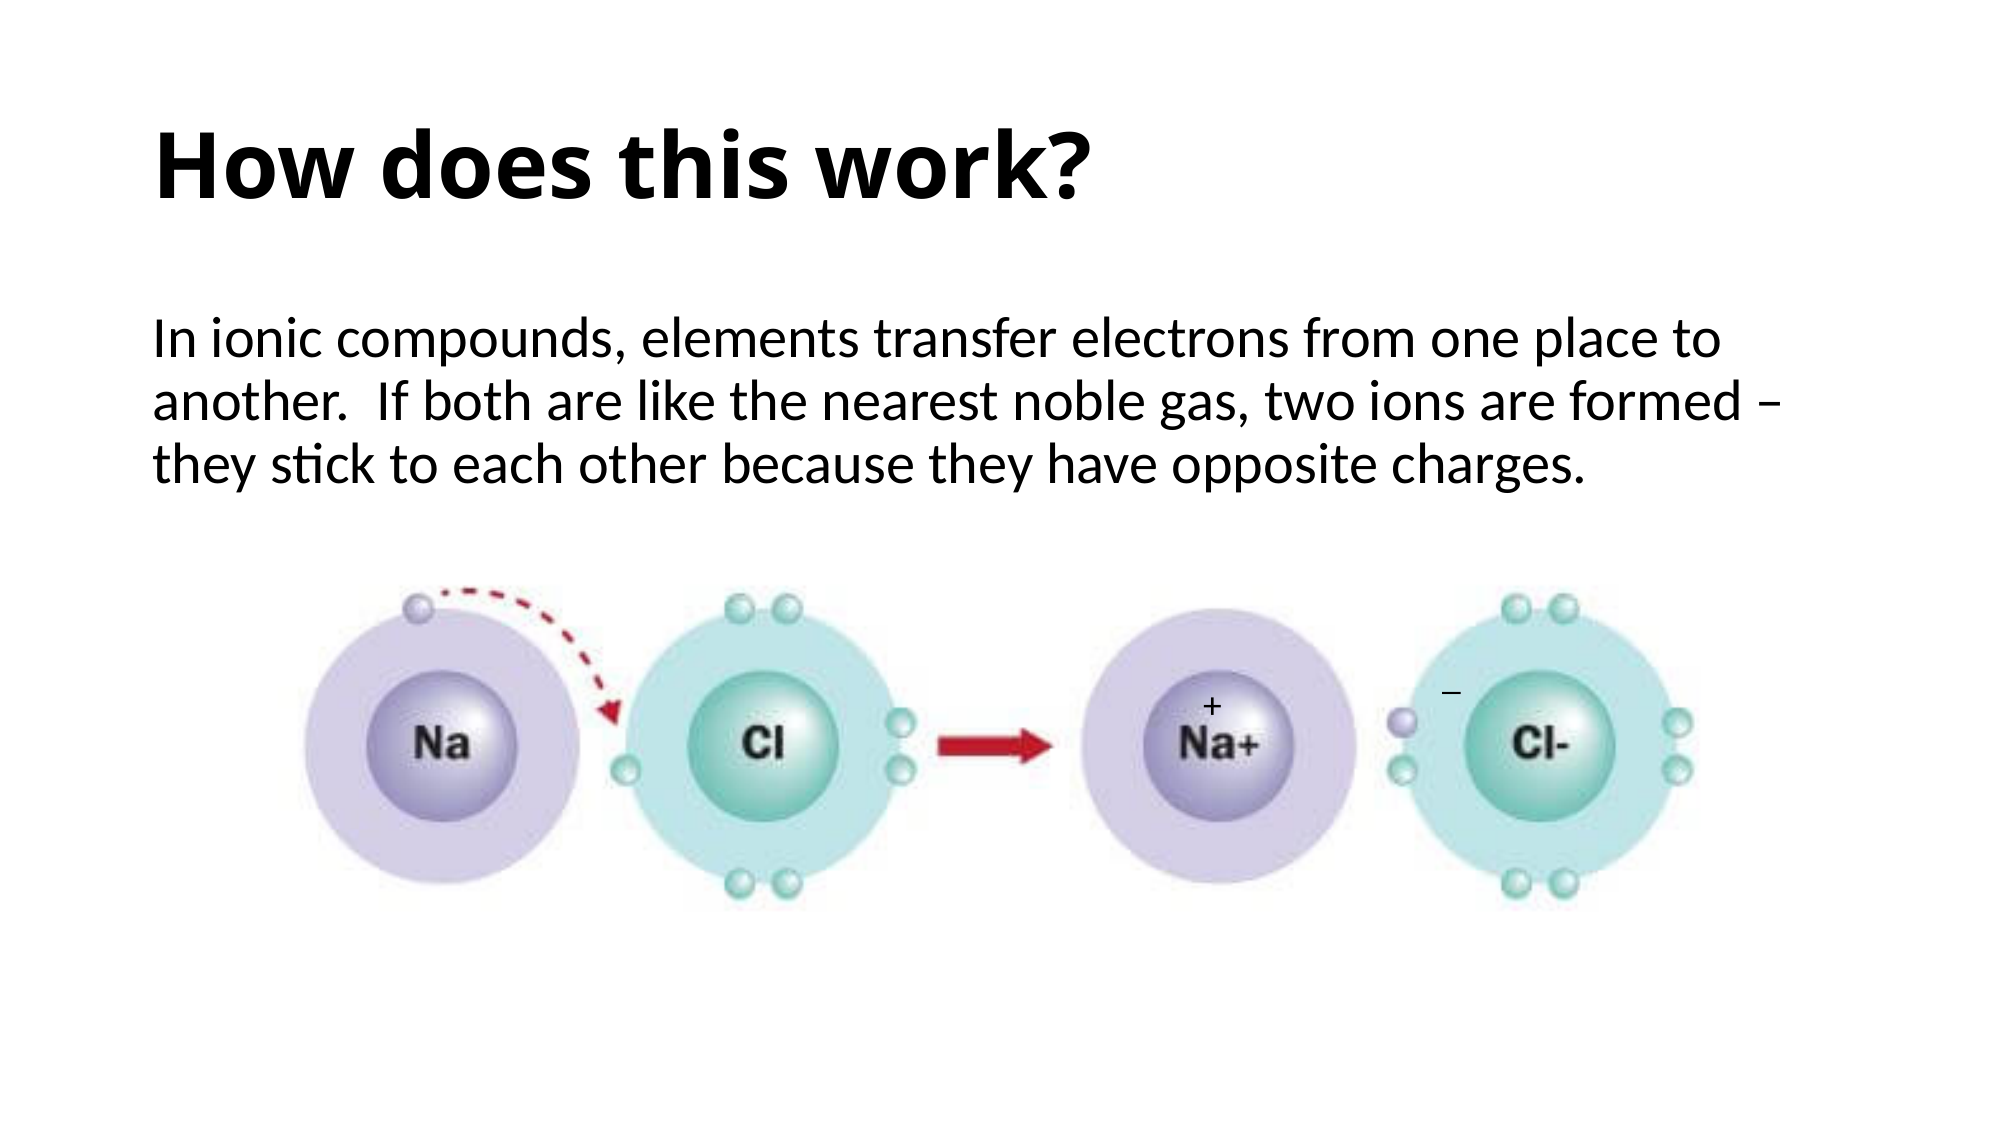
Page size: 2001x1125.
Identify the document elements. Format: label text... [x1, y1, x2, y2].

picture [238, 302, 1761, 1125]
title How does this work? [137, 59, 1863, 278]
list In ionic compounds, elements transfer electrons from one place to another. If both are like the nearest noble gas, two ions are formed – they stick to each other because they have opposite charges. [137, 299, 1863, 517]
